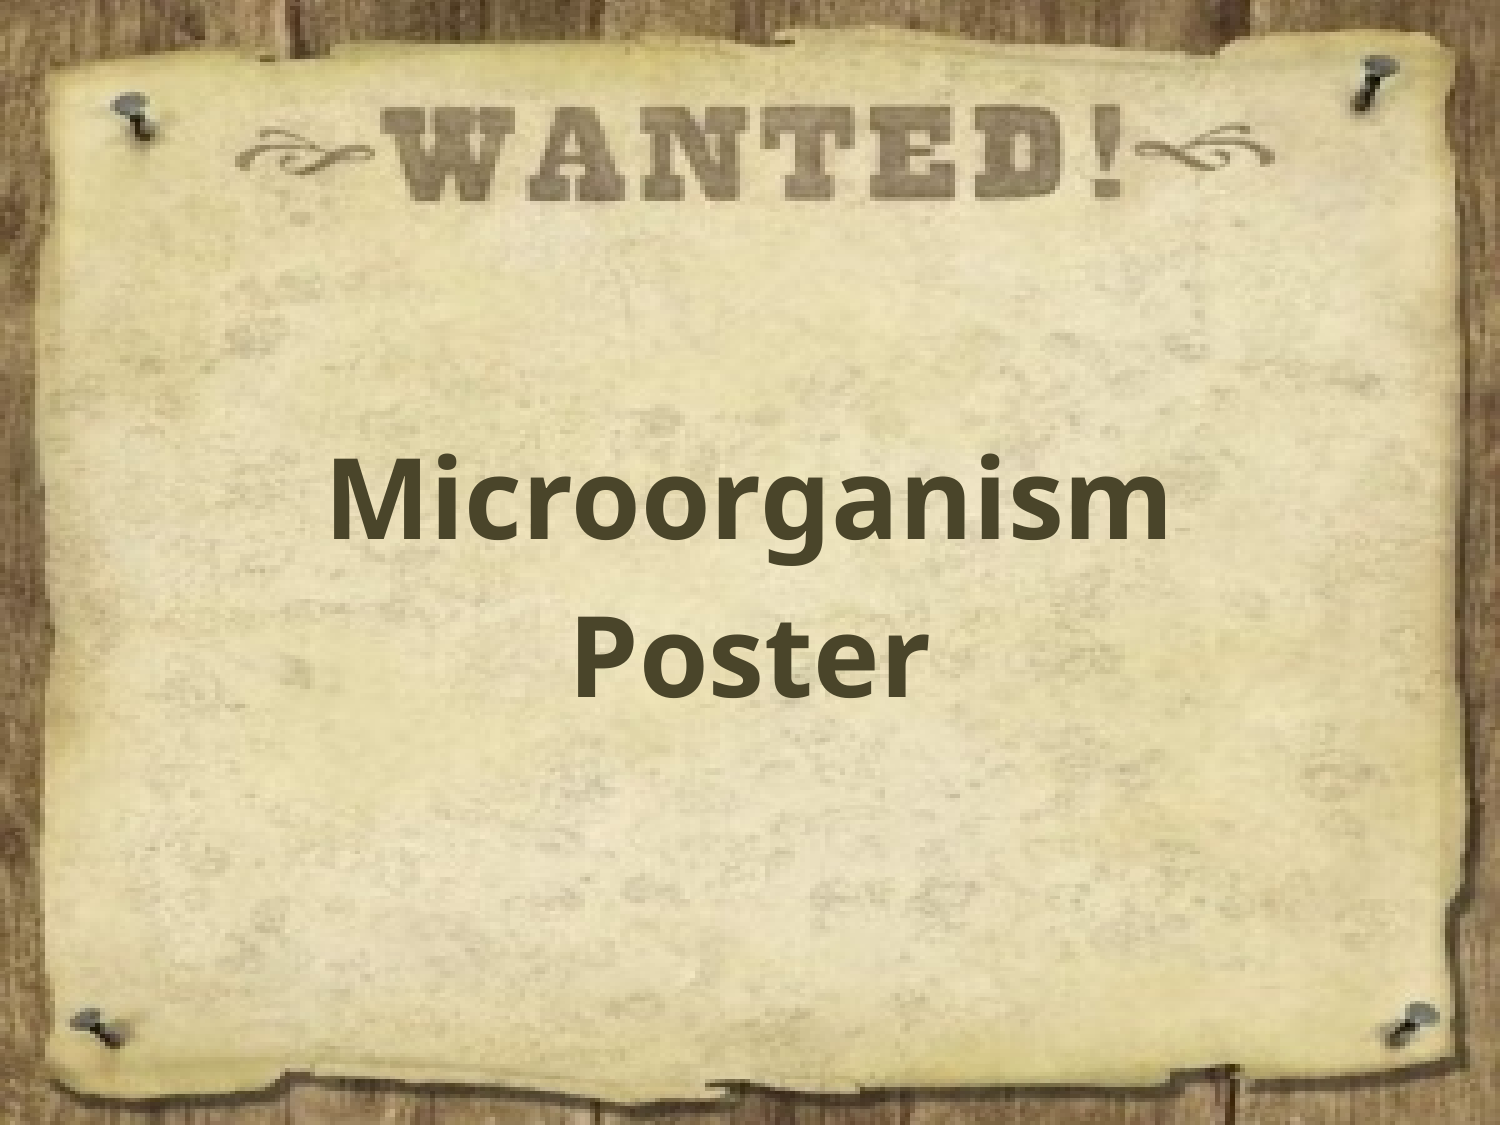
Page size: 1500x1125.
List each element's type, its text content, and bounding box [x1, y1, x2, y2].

list Microorganism Poster [75, 262, 1425, 838]
picture [0, 0, 1500, 1125]
